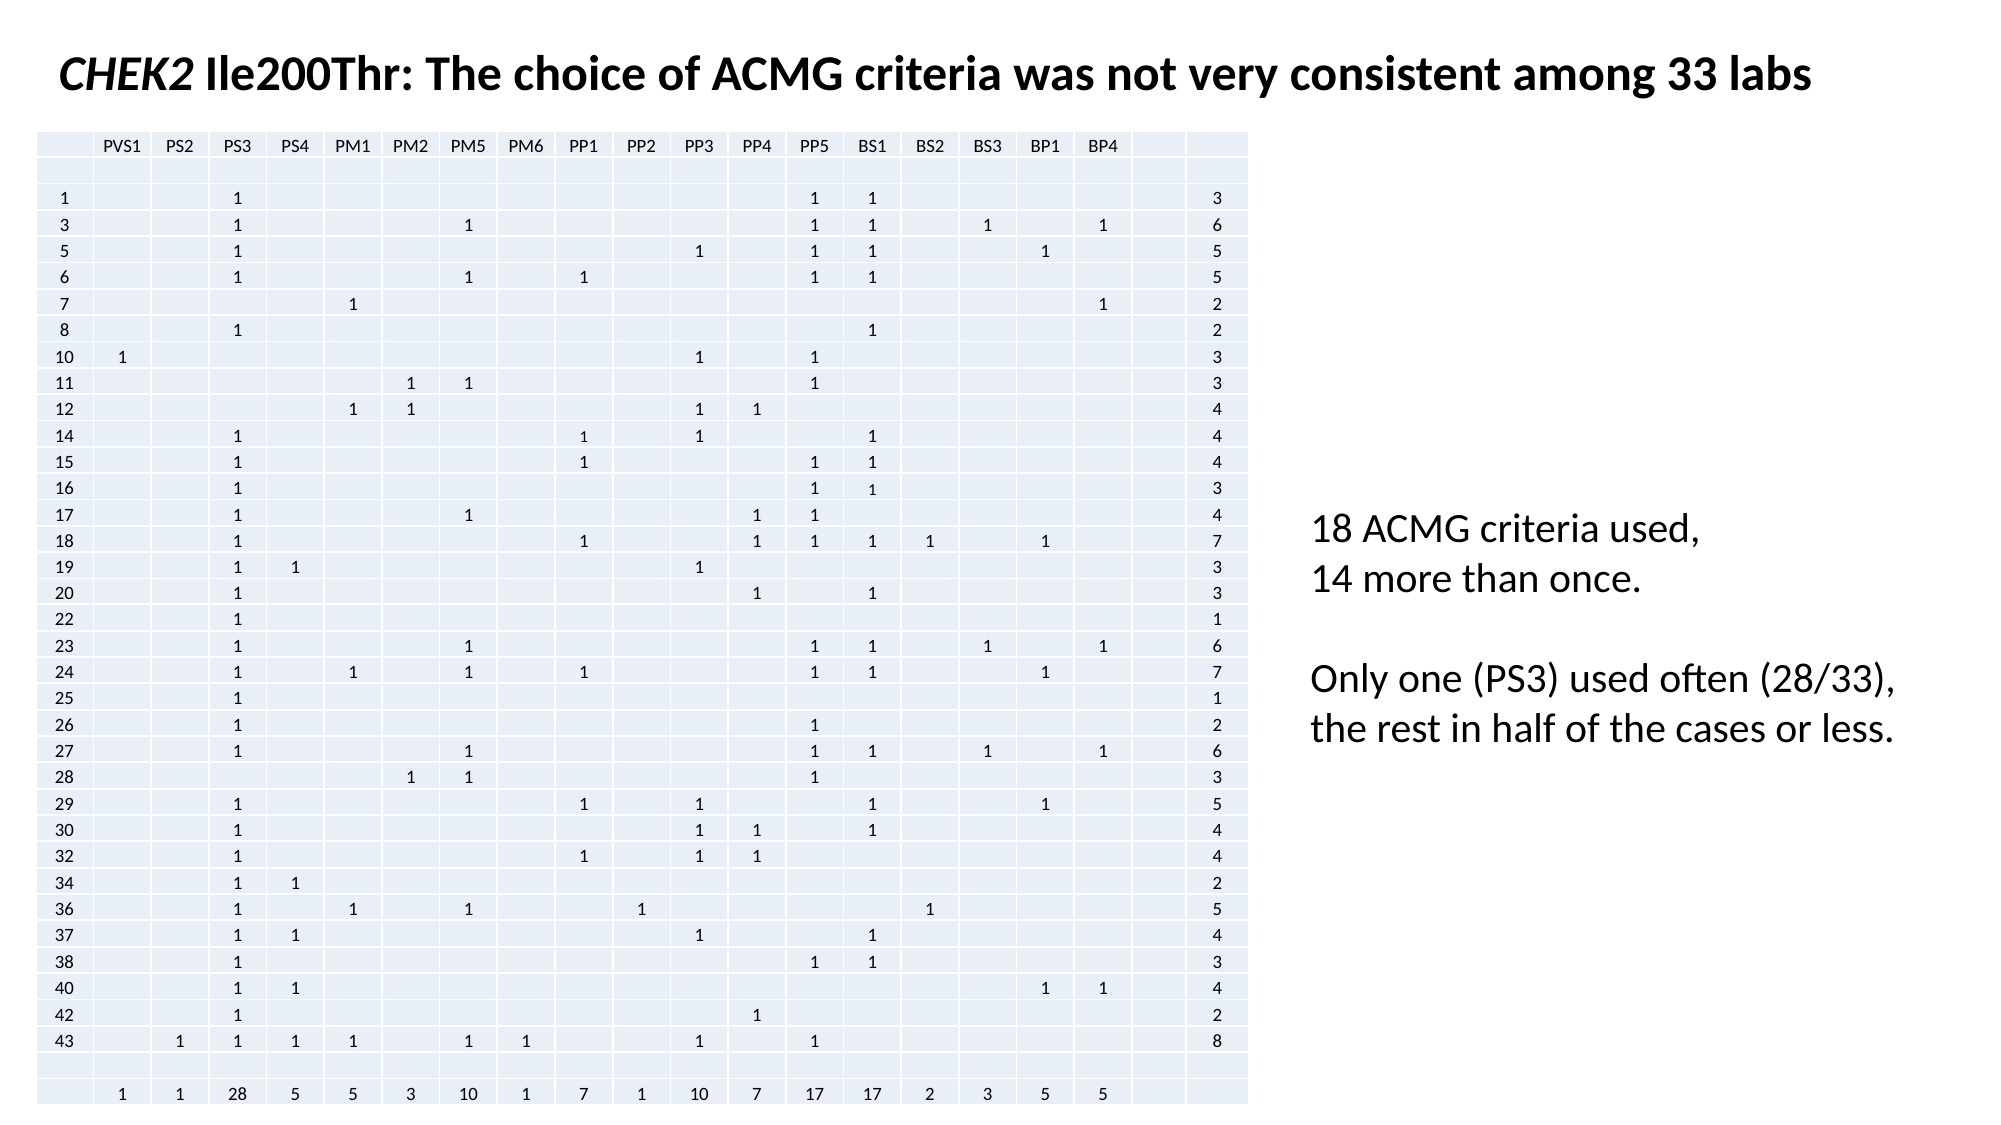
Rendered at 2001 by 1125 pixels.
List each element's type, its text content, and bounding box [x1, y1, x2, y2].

table_cell [1017, 1053, 1073, 1078]
table_cell [671, 474, 727, 499]
table_cell [440, 158, 496, 183]
table_cell [325, 421, 381, 446]
table_cell 1 [210, 790, 266, 814]
table_cell [383, 895, 439, 919]
table_cell 5 [1187, 790, 1248, 814]
table_cell [729, 158, 785, 183]
table_cell [1075, 605, 1131, 630]
table_cell 1 [671, 1027, 727, 1051]
table_cell [787, 842, 843, 867]
table_cell 1 [267, 921, 323, 946]
table_cell [671, 974, 727, 999]
table_cell [614, 632, 670, 656]
table_cell [325, 553, 381, 578]
table_cell 3 [1187, 184, 1248, 209]
table_cell [614, 658, 670, 682]
table_cell 1 [729, 527, 785, 551]
table_cell [94, 184, 150, 209]
table_cell [383, 290, 439, 314]
table_cell [383, 263, 439, 288]
table_cell [498, 684, 554, 709]
table_cell [556, 605, 612, 630]
table_cell [94, 500, 150, 525]
table_cell 1 [210, 658, 266, 682]
table_cell [325, 632, 381, 656]
table_cell [614, 711, 670, 735]
table_cell 3 [1187, 763, 1248, 788]
table_cell 1 [383, 369, 439, 393]
table_cell [1017, 869, 1073, 893]
table_cell 4 [1187, 921, 1248, 946]
table_cell [152, 974, 208, 999]
table_cell 1 [671, 395, 727, 420]
table_cell [1133, 974, 1185, 999]
table_cell [1133, 448, 1185, 472]
table_cell [556, 579, 612, 603]
table_header [1187, 132, 1248, 156]
table_cell 1 [440, 737, 496, 761]
table_cell [729, 711, 785, 735]
table_cell [383, 158, 439, 183]
table_cell 1 [960, 211, 1016, 235]
table_cell [498, 1000, 554, 1025]
table_cell [267, 342, 323, 367]
table_cell 1 [787, 211, 843, 235]
table_cell [152, 790, 208, 814]
table_cell [383, 500, 439, 525]
table_cell 1 [383, 763, 439, 788]
table_cell [325, 948, 381, 972]
table_cell [671, 211, 727, 235]
table_cell [325, 790, 381, 814]
table_cell [844, 684, 900, 709]
table_cell [1017, 1000, 1073, 1025]
table_cell 1 [671, 921, 727, 946]
table_cell [902, 369, 958, 393]
table_cell [1133, 921, 1185, 946]
table_cell [325, 369, 381, 393]
table_cell 1 [152, 1027, 208, 1051]
table_cell [844, 605, 900, 630]
table_cell [1017, 553, 1073, 578]
table_cell [440, 527, 496, 551]
table_cell [960, 158, 1016, 183]
table_cell [729, 895, 785, 919]
table_cell [440, 1053, 496, 1078]
table_cell [1017, 342, 1073, 367]
table_cell [1133, 158, 1185, 183]
table_cell 17 [787, 1079, 843, 1104]
table_cell [960, 553, 1016, 578]
table_cell [383, 1053, 439, 1078]
table_cell [498, 737, 554, 761]
table_cell 1 [556, 842, 612, 867]
table_cell [787, 869, 843, 893]
table_cell [1187, 158, 1248, 183]
table_cell [671, 658, 727, 682]
table_cell 1 [902, 527, 958, 551]
table_cell 5 [267, 1079, 323, 1104]
table_cell [498, 474, 554, 499]
table_cell 1 [556, 263, 612, 288]
table_cell [1017, 579, 1073, 603]
table_cell 1 [325, 395, 381, 420]
table_header PP4 [729, 132, 785, 156]
table_cell [960, 448, 1016, 472]
table_cell [787, 790, 843, 814]
text_box CHEK2 Ile200Thr: The choice of ACMG criteria was not very consistent among 33 labs [44, 33, 1828, 109]
table_cell [787, 1053, 843, 1078]
table_cell [1017, 948, 1073, 972]
table_cell [325, 921, 381, 946]
table_cell [325, 448, 381, 472]
table_cell [440, 684, 496, 709]
table_cell [902, 1027, 958, 1051]
table_cell 1 [844, 632, 900, 656]
table_cell [210, 342, 266, 367]
table_cell 1 [210, 605, 266, 630]
table_cell [1075, 790, 1131, 814]
table_cell [902, 974, 958, 999]
table_cell [1187, 1053, 1248, 1078]
table_cell 1 [1017, 658, 1073, 682]
table_cell [844, 711, 900, 735]
table_cell [498, 395, 554, 420]
table_cell [1133, 895, 1185, 919]
table_cell [671, 1053, 727, 1078]
table_cell [152, 184, 208, 209]
table_cell [94, 579, 150, 603]
table_cell 1 [440, 263, 496, 288]
table_cell 5 [37, 237, 93, 262]
table_cell [1133, 869, 1185, 893]
table_cell [556, 1027, 612, 1051]
table_cell 2 [1187, 316, 1248, 341]
table_cell 1 [787, 342, 843, 367]
table_cell [1075, 948, 1131, 972]
table_cell [614, 921, 670, 946]
table_cell [498, 158, 554, 183]
table_cell 1 [844, 579, 900, 603]
table_cell [729, 211, 785, 235]
table_cell [614, 474, 670, 499]
table_cell 8 [1187, 1027, 1248, 1051]
table_cell [267, 316, 323, 341]
table_cell [1075, 263, 1131, 288]
table_cell [152, 500, 208, 525]
table_cell 1 [787, 711, 843, 735]
table_cell [498, 658, 554, 682]
table_cell 1 [729, 500, 785, 525]
table_cell [844, 763, 900, 788]
table_cell [498, 421, 554, 446]
table_cell [671, 895, 727, 919]
table_cell 1 [440, 658, 496, 682]
table_cell [440, 553, 496, 578]
table_cell 1 [671, 421, 727, 446]
table_cell [1017, 290, 1073, 314]
table_cell [383, 948, 439, 972]
table_header BP1 [1017, 132, 1073, 156]
table_cell [614, 211, 670, 235]
table_cell [440, 421, 496, 446]
table_cell [498, 632, 554, 656]
table_cell 1 [844, 263, 900, 288]
table_cell [1133, 605, 1185, 630]
table_cell 1 [440, 763, 496, 788]
table_cell [556, 763, 612, 788]
table_cell [383, 448, 439, 472]
table_cell [960, 921, 1016, 946]
table_cell [902, 395, 958, 420]
table_cell [1075, 1027, 1131, 1051]
table_cell [1133, 1000, 1185, 1025]
table_cell [267, 474, 323, 499]
table_cell [440, 842, 496, 867]
table_cell [498, 316, 554, 341]
table_cell 1 [267, 1027, 323, 1051]
table_cell 2 [1187, 1000, 1248, 1025]
table_cell 1 [210, 527, 266, 551]
table_cell [902, 842, 958, 867]
table_cell [1017, 184, 1073, 209]
table_cell [960, 184, 1016, 209]
table_cell 34 [37, 869, 93, 893]
table_cell [152, 763, 208, 788]
table_cell [729, 421, 785, 446]
table_cell [902, 474, 958, 499]
table_cell [1075, 527, 1131, 551]
table_cell [614, 974, 670, 999]
table_cell [960, 1053, 1016, 1078]
table_cell [94, 763, 150, 788]
table_cell [844, 895, 900, 919]
table_cell [94, 816, 150, 840]
table_cell [94, 737, 150, 761]
table_cell 1 [1017, 790, 1073, 814]
table_cell 42 [37, 1000, 93, 1025]
table_cell [671, 948, 727, 972]
table_cell [267, 1053, 323, 1078]
table_header PS4 [267, 132, 323, 156]
table_cell [902, 342, 958, 367]
table_cell [325, 1053, 381, 1078]
table_cell [94, 842, 150, 867]
table_cell [267, 500, 323, 525]
table_cell [1133, 816, 1185, 840]
table_cell [729, 921, 785, 946]
table_cell [1017, 842, 1073, 867]
table_cell [556, 816, 612, 840]
table_cell 1 [556, 658, 612, 682]
table_cell 1 [440, 895, 496, 919]
table_cell [787, 316, 843, 341]
table_cell [1017, 448, 1073, 472]
table_cell [902, 448, 958, 472]
table_cell 1 [325, 1027, 381, 1051]
table_cell [844, 1027, 900, 1051]
table_cell [556, 474, 612, 499]
table_cell 1 [844, 527, 900, 551]
table_cell [902, 184, 958, 209]
table_cell 1 [960, 737, 1016, 761]
table_cell [960, 290, 1016, 314]
table_cell 3 [1187, 369, 1248, 393]
table_cell 1 [556, 527, 612, 551]
table_cell 1 [787, 763, 843, 788]
table_cell [267, 948, 323, 972]
table_cell 1 [1075, 737, 1131, 761]
table_cell [1133, 369, 1185, 393]
table_cell 38 [37, 948, 93, 972]
table_cell [671, 1000, 727, 1025]
table_cell [267, 632, 323, 656]
table_cell [267, 158, 323, 183]
table_cell [729, 684, 785, 709]
table_cell [787, 684, 843, 709]
table_cell [325, 737, 381, 761]
table_cell [960, 763, 1016, 788]
table_cell 1 [210, 684, 266, 709]
table_cell 3 [1187, 579, 1248, 603]
table_cell 43 [37, 1027, 93, 1051]
table_cell 3 [1187, 342, 1248, 367]
table_cell 2 [1187, 711, 1248, 735]
table_cell [614, 842, 670, 867]
table_cell [671, 684, 727, 709]
table_cell [94, 921, 150, 946]
table_cell [267, 658, 323, 682]
table_cell [1075, 842, 1131, 867]
table_cell 1 [152, 1079, 208, 1104]
table_cell [729, 658, 785, 682]
table_cell [671, 369, 727, 393]
table_cell [614, 263, 670, 288]
table_cell [94, 316, 150, 341]
table_cell [498, 500, 554, 525]
table_cell [325, 237, 381, 262]
table_cell [383, 684, 439, 709]
table_header PVS1 [94, 132, 150, 156]
table_cell [267, 579, 323, 603]
table_cell [787, 158, 843, 183]
table_cell [325, 474, 381, 499]
table_cell [210, 290, 266, 314]
table_cell [94, 369, 150, 393]
table_cell [325, 684, 381, 709]
table_cell [787, 290, 843, 314]
table_header [37, 132, 93, 156]
table_cell [1133, 211, 1185, 235]
table_cell 7 [1187, 527, 1248, 551]
table_cell 1 [787, 369, 843, 393]
table_cell 1 [844, 211, 900, 235]
table_cell [902, 1053, 958, 1078]
table_cell [1133, 342, 1185, 367]
table_cell 23 [37, 632, 93, 656]
table_cell 5 [1187, 895, 1248, 919]
table_cell 17 [844, 1079, 900, 1104]
table_cell [1133, 632, 1185, 656]
table_cell [729, 763, 785, 788]
table_cell [1017, 1027, 1073, 1051]
table_cell [960, 605, 1016, 630]
table_cell [960, 369, 1016, 393]
table_cell [94, 448, 150, 472]
table_cell [498, 527, 554, 551]
table_cell [152, 448, 208, 472]
table_cell [671, 500, 727, 525]
table_cell 1 [729, 579, 785, 603]
table_cell [902, 290, 958, 314]
table_cell [902, 1000, 958, 1025]
table_cell [94, 263, 150, 288]
table_cell [556, 737, 612, 761]
table_cell [844, 1053, 900, 1078]
table_cell [1075, 684, 1131, 709]
table_cell [902, 316, 958, 341]
table_cell [498, 605, 554, 630]
table_header PS3 [210, 132, 266, 156]
table_cell [498, 763, 554, 788]
table_cell [1017, 632, 1073, 656]
table_cell [498, 342, 554, 367]
table_cell [383, 974, 439, 999]
table_cell [556, 369, 612, 393]
table_cell [614, 579, 670, 603]
table_cell [152, 290, 208, 314]
table_cell 1 [844, 737, 900, 761]
table_cell 5 [1017, 1079, 1073, 1104]
table_cell [1075, 869, 1131, 893]
table_cell [902, 763, 958, 788]
table_cell [267, 211, 323, 235]
table_cell 1 [844, 237, 900, 262]
table_cell 1 [960, 632, 1016, 656]
table_cell [440, 869, 496, 893]
table_cell 1 [671, 816, 727, 840]
table_cell [1133, 711, 1185, 735]
table_cell 1 [210, 895, 266, 919]
table_cell [1133, 421, 1185, 446]
table_cell 1 [325, 895, 381, 919]
table_cell [152, 553, 208, 578]
table_cell 6 [1187, 211, 1248, 235]
table_cell [1133, 290, 1185, 314]
table_cell [325, 527, 381, 551]
table_cell [1133, 790, 1185, 814]
table_cell [960, 500, 1016, 525]
table_cell 1 [1075, 290, 1131, 314]
table_cell [1133, 237, 1185, 262]
table_cell 1 [440, 211, 496, 235]
table_cell 19 [37, 553, 93, 578]
table_cell [152, 263, 208, 288]
table_cell [383, 342, 439, 367]
table_cell 4 [1187, 421, 1248, 446]
table_cell [498, 1053, 554, 1078]
table_cell [1133, 263, 1185, 288]
table_cell [902, 237, 958, 262]
table_header BS3 [960, 132, 1016, 156]
table_cell 16 [37, 474, 93, 499]
table_cell [1133, 527, 1185, 551]
table_cell [267, 527, 323, 551]
table_cell 11 [37, 369, 93, 393]
table_header BS2 [902, 132, 958, 156]
table_header [1133, 132, 1185, 156]
table_cell [729, 790, 785, 814]
table_cell [440, 579, 496, 603]
table_cell [498, 211, 554, 235]
table_cell 1 [614, 895, 670, 919]
table_cell [383, 1027, 439, 1051]
table_cell [844, 158, 900, 183]
table_cell [614, 1053, 670, 1078]
table_cell 1 [671, 553, 727, 578]
table_cell 6 [1187, 737, 1248, 761]
table_cell [37, 1079, 93, 1104]
table_cell [902, 605, 958, 630]
table_cell [267, 1000, 323, 1025]
table_cell 1 [671, 237, 727, 262]
table_cell [1075, 500, 1131, 525]
table_cell [152, 1053, 208, 1078]
table_cell 3 [1187, 474, 1248, 499]
table_cell [614, 869, 670, 893]
table_cell 5 [1187, 263, 1248, 288]
table_cell 1 [210, 500, 266, 525]
table_cell [94, 895, 150, 919]
table_cell [671, 448, 727, 472]
table_cell [614, 369, 670, 393]
table_cell [325, 711, 381, 735]
table_cell [152, 895, 208, 919]
table_cell [614, 316, 670, 341]
table_cell [671, 737, 727, 761]
table_cell [498, 290, 554, 314]
table_cell [94, 1027, 150, 1051]
table_cell 28 [210, 1079, 266, 1104]
table_cell [152, 342, 208, 367]
table_cell [94, 395, 150, 420]
table_cell 1 [383, 395, 439, 420]
table_cell 1 [210, 1027, 266, 1051]
table_cell [556, 869, 612, 893]
table_cell [1017, 158, 1073, 183]
table_cell [152, 474, 208, 499]
table_cell [152, 316, 208, 341]
table_cell [960, 474, 1016, 499]
table_cell [902, 869, 958, 893]
table_cell [671, 184, 727, 209]
table_cell [383, 921, 439, 946]
table_cell [1017, 211, 1073, 235]
table_cell [325, 316, 381, 341]
table_cell [325, 605, 381, 630]
table_cell [556, 895, 612, 919]
table_cell [960, 816, 1016, 840]
table_cell 1 [844, 316, 900, 341]
table_cell 1 [787, 632, 843, 656]
table_cell [498, 842, 554, 867]
table_cell [152, 395, 208, 420]
table_cell [1133, 500, 1185, 525]
table_cell [614, 500, 670, 525]
table_cell [1075, 658, 1131, 682]
table_cell [498, 974, 554, 999]
table_cell [1075, 474, 1131, 499]
table_cell 1 [729, 395, 785, 420]
table_cell [440, 1000, 496, 1025]
table_cell [1133, 395, 1185, 420]
table_cell 1 [267, 553, 323, 578]
table_cell 12 [37, 395, 93, 420]
table_cell [729, 553, 785, 578]
table_cell [1075, 1000, 1131, 1025]
table_cell 1 [844, 816, 900, 840]
table_cell 1 [844, 921, 900, 946]
table_cell [498, 711, 554, 735]
table_cell [325, 816, 381, 840]
table_cell [614, 448, 670, 472]
table_cell [152, 421, 208, 446]
table_cell [325, 342, 381, 367]
table_cell [210, 1053, 266, 1078]
table_cell 1 [844, 421, 900, 446]
table_cell [729, 869, 785, 893]
table_cell [787, 553, 843, 578]
table_cell [556, 237, 612, 262]
table_cell 1 [210, 921, 266, 946]
table_cell [1075, 711, 1131, 735]
table_cell [1017, 474, 1073, 499]
table_cell [902, 684, 958, 709]
table_cell [960, 974, 1016, 999]
table_cell [267, 763, 323, 788]
table_cell [498, 895, 554, 919]
table_cell 1 [671, 790, 727, 814]
table_cell [383, 1000, 439, 1025]
table_cell [267, 290, 323, 314]
table_cell 5 [325, 1079, 381, 1104]
table_cell [94, 553, 150, 578]
table_cell 1 [787, 184, 843, 209]
table_cell [267, 395, 323, 420]
table_cell [844, 395, 900, 420]
table_cell [671, 316, 727, 341]
table_cell [325, 842, 381, 867]
table_cell [960, 237, 1016, 262]
table_cell [1075, 421, 1131, 446]
table_cell 4 [1187, 842, 1248, 867]
table_cell [960, 1000, 1016, 1025]
table_cell [729, 605, 785, 630]
table_cell [844, 290, 900, 314]
table_cell [844, 842, 900, 867]
table_cell [902, 263, 958, 288]
table_cell [383, 658, 439, 682]
table_cell [37, 1053, 93, 1078]
table_cell [210, 763, 266, 788]
table_cell [671, 763, 727, 788]
table_cell [1133, 1053, 1185, 1078]
table_cell [902, 921, 958, 946]
table_cell [1017, 263, 1073, 288]
table_cell [556, 711, 612, 735]
table_cell [556, 921, 612, 946]
table_cell [556, 500, 612, 525]
table_cell 1 [325, 290, 381, 314]
table_cell 1 [844, 948, 900, 972]
table_cell [729, 1027, 785, 1051]
table_header BS1 [844, 132, 900, 156]
table_cell [1017, 369, 1073, 393]
table_cell [960, 711, 1016, 735]
table_cell [152, 1000, 208, 1025]
table_cell [152, 605, 208, 630]
table_cell 1 [1075, 632, 1131, 656]
table_cell [383, 605, 439, 630]
table_cell [152, 816, 208, 840]
table_cell [614, 790, 670, 814]
table_cell [1075, 895, 1131, 919]
table_cell [152, 579, 208, 603]
table_cell [267, 237, 323, 262]
table_cell [902, 816, 958, 840]
table_cell [498, 790, 554, 814]
table_cell [498, 237, 554, 262]
table_cell [1187, 1079, 1248, 1104]
table_cell [960, 579, 1016, 603]
table_cell [37, 158, 93, 183]
table_cell [787, 1000, 843, 1025]
table_cell [210, 369, 266, 393]
table_cell [210, 395, 266, 420]
table_cell 1 [787, 658, 843, 682]
table_cell 4 [1187, 974, 1248, 999]
table_cell [1075, 395, 1131, 420]
table_cell 1 [440, 369, 496, 393]
table_cell 7 [729, 1079, 785, 1104]
table_cell [1075, 158, 1131, 183]
table_cell [94, 790, 150, 814]
table_cell [267, 448, 323, 472]
table_cell 1 [844, 448, 900, 472]
table_cell [267, 605, 323, 630]
table_cell [787, 605, 843, 630]
table_cell [729, 474, 785, 499]
table_cell 1 [844, 474, 900, 499]
table_cell [325, 211, 381, 235]
table_cell 1 [844, 790, 900, 814]
table_cell [440, 948, 496, 972]
table_cell [1075, 342, 1131, 367]
table_cell 8 [37, 316, 93, 341]
table_cell [94, 474, 150, 499]
table_cell 1 [210, 211, 266, 235]
table_cell [1017, 921, 1073, 946]
table_cell [1017, 421, 1073, 446]
table_cell 28 [37, 763, 93, 788]
table_cell 1 [1017, 974, 1073, 999]
table_cell [787, 421, 843, 446]
table_cell [844, 553, 900, 578]
table_cell [1133, 316, 1185, 341]
table_cell 1 [556, 790, 612, 814]
table_cell [729, 184, 785, 209]
table_cell [960, 658, 1016, 682]
table_cell 1 [210, 974, 266, 999]
table_cell [960, 684, 1016, 709]
table_cell 36 [37, 895, 93, 919]
table_cell [729, 237, 785, 262]
table_cell [1133, 1079, 1185, 1104]
table_cell 1 [787, 448, 843, 472]
table_cell [440, 605, 496, 630]
table_cell 1 [210, 816, 266, 840]
table_cell [267, 790, 323, 814]
table_cell [614, 605, 670, 630]
table_cell [440, 474, 496, 499]
table_cell 1 [210, 869, 266, 893]
table_cell 6 [1187, 632, 1248, 656]
table_cell [614, 184, 670, 209]
table_cell 3 [960, 1079, 1016, 1104]
table_cell 1 [440, 1027, 496, 1051]
table_cell [902, 711, 958, 735]
table_cell 1 [556, 448, 612, 472]
table_cell [1133, 1027, 1185, 1051]
table_cell 20 [37, 579, 93, 603]
table_cell [152, 237, 208, 262]
table_cell [671, 711, 727, 735]
table_cell 1 [210, 711, 266, 735]
table_cell [556, 211, 612, 235]
table_cell [94, 605, 150, 630]
table_cell 1 [1017, 237, 1073, 262]
table_cell 1 [440, 632, 496, 656]
table_cell 1 [210, 184, 266, 209]
table_cell 3 [383, 1079, 439, 1104]
table_cell [325, 263, 381, 288]
table_cell [729, 290, 785, 314]
table_cell 2 [902, 1079, 958, 1104]
table_cell 1 [844, 184, 900, 209]
table_cell 1 [210, 842, 266, 867]
table_cell [1017, 737, 1073, 761]
table_cell 1 [787, 527, 843, 551]
table_cell 14 [37, 421, 93, 446]
table_cell 1 [1187, 605, 1248, 630]
table_cell [440, 237, 496, 262]
table_cell 3 [37, 211, 93, 235]
table_cell 1 [902, 895, 958, 919]
table_cell 15 [37, 448, 93, 472]
table_cell [1075, 237, 1131, 262]
table_cell 1 [787, 948, 843, 972]
table_cell [729, 974, 785, 999]
table_header PP3 [671, 132, 727, 156]
table_cell [1017, 395, 1073, 420]
table_cell 2 [1187, 869, 1248, 893]
table_cell [440, 448, 496, 472]
table_cell 1 [556, 421, 612, 446]
table_cell [671, 579, 727, 603]
table_header BP4 [1075, 132, 1131, 156]
table_cell [498, 948, 554, 972]
table_cell 5 [1075, 1079, 1131, 1104]
table_cell [94, 237, 150, 262]
table_cell 3 [1187, 553, 1248, 578]
table_cell 1 [787, 737, 843, 761]
table_cell [1017, 605, 1073, 630]
table_cell [1075, 921, 1131, 946]
table_cell [960, 1027, 1016, 1051]
table_cell 1 [210, 553, 266, 578]
table_cell 1 [729, 1000, 785, 1025]
table_cell 1 [440, 500, 496, 525]
table_cell [94, 158, 150, 183]
table_cell [844, 500, 900, 525]
table_cell [902, 948, 958, 972]
table_cell 6 [37, 263, 93, 288]
table_cell 1 [1075, 211, 1131, 235]
table_cell [325, 579, 381, 603]
table_cell 1 [267, 974, 323, 999]
table_cell [152, 527, 208, 551]
table_cell [267, 895, 323, 919]
table_cell 5 [1187, 237, 1248, 262]
table_cell [498, 369, 554, 393]
table_cell 25 [37, 684, 93, 709]
table_header PP2 [614, 132, 670, 156]
table_cell [902, 553, 958, 578]
table_header PS2 [152, 132, 208, 156]
table_cell 40 [37, 974, 93, 999]
table_cell 1 [210, 448, 266, 472]
table_header PM1 [325, 132, 381, 156]
table_cell [960, 948, 1016, 972]
table_cell [844, 869, 900, 893]
table_cell 4 [1187, 500, 1248, 525]
table_cell [267, 184, 323, 209]
table_cell [556, 395, 612, 420]
table_header PP5 [787, 132, 843, 156]
table_cell [152, 658, 208, 682]
table_cell [152, 369, 208, 393]
table_cell 1 [844, 658, 900, 682]
table_cell [1075, 369, 1131, 393]
table_cell 10 [671, 1079, 727, 1104]
table_cell 1 [787, 263, 843, 288]
table_cell 1 [325, 658, 381, 682]
table_cell [383, 211, 439, 235]
table_cell 3 [1187, 948, 1248, 972]
table_cell [94, 974, 150, 999]
table_cell [556, 1053, 612, 1078]
table_cell [498, 579, 554, 603]
table_cell 1 [267, 869, 323, 893]
table_cell 17 [37, 500, 93, 525]
table_cell [440, 290, 496, 314]
table_cell 1 [729, 842, 785, 867]
table_cell [614, 290, 670, 314]
table_cell [787, 395, 843, 420]
table_cell [729, 369, 785, 393]
table_cell [556, 684, 612, 709]
table_cell [556, 632, 612, 656]
table_cell [325, 184, 381, 209]
table_cell 1 [210, 579, 266, 603]
table_cell [787, 974, 843, 999]
table_cell [152, 921, 208, 946]
table_cell 1 [787, 474, 843, 499]
table_cell [325, 1000, 381, 1025]
table_cell [671, 869, 727, 893]
table_cell 1 [210, 237, 266, 262]
table_cell 27 [37, 737, 93, 761]
table_cell [614, 527, 670, 551]
table_cell [152, 737, 208, 761]
table_cell 1 [1075, 974, 1131, 999]
table_cell [267, 737, 323, 761]
table_cell [614, 342, 670, 367]
table_cell [960, 527, 1016, 551]
table_cell [902, 737, 958, 761]
table_cell [94, 711, 150, 735]
table_cell 26 [37, 711, 93, 735]
table_cell [1133, 948, 1185, 972]
table_cell [902, 632, 958, 656]
table_cell [383, 632, 439, 656]
table_cell [556, 184, 612, 209]
table_cell [440, 184, 496, 209]
table_cell [614, 737, 670, 761]
table_header PM2 [383, 132, 439, 156]
table_cell 1 [94, 342, 150, 367]
table_cell [671, 158, 727, 183]
table_cell [960, 263, 1016, 288]
table_cell [325, 974, 381, 999]
table_cell [1017, 316, 1073, 341]
table_cell [210, 158, 266, 183]
table_cell [383, 869, 439, 893]
table_cell 1 [671, 842, 727, 867]
table_cell 1 [210, 263, 266, 288]
table_cell [1075, 184, 1131, 209]
table_cell [383, 527, 439, 551]
table_cell [498, 869, 554, 893]
table_cell [902, 790, 958, 814]
table_cell [1133, 658, 1185, 682]
table_cell [844, 342, 900, 367]
table_cell [498, 263, 554, 288]
table_cell [960, 316, 1016, 341]
table_cell [556, 316, 612, 341]
table_cell [1017, 895, 1073, 919]
table_cell [152, 211, 208, 235]
table_cell [1133, 579, 1185, 603]
table_cell [94, 1053, 150, 1078]
table_header PM6 [498, 132, 554, 156]
table_cell 29 [37, 790, 93, 814]
table_cell [556, 974, 612, 999]
table_cell [383, 737, 439, 761]
table_header PM5 [440, 132, 496, 156]
table_cell [844, 974, 900, 999]
table_cell [325, 869, 381, 893]
table_cell [1133, 737, 1185, 761]
table_cell [1075, 1053, 1131, 1078]
table_cell [383, 184, 439, 209]
table_cell [440, 711, 496, 735]
table_cell 1 [498, 1027, 554, 1051]
table_cell 1 [210, 1000, 266, 1025]
table_cell [902, 421, 958, 446]
table_cell [94, 527, 150, 551]
table_cell [614, 816, 670, 840]
table_cell [1075, 553, 1131, 578]
table_cell 24 [37, 658, 93, 682]
table_cell [440, 342, 496, 367]
table_cell [383, 421, 439, 446]
table_cell [960, 895, 1016, 919]
table_cell [1133, 763, 1185, 788]
table_header PP1 [556, 132, 612, 156]
table_cell [614, 1027, 670, 1051]
table_cell [729, 948, 785, 972]
table_cell [614, 237, 670, 262]
table_cell 4 [1187, 816, 1248, 840]
table_cell 1 [210, 421, 266, 446]
table_cell 1 [94, 1079, 150, 1104]
table_cell [614, 763, 670, 788]
table_cell [960, 395, 1016, 420]
table_cell [498, 921, 554, 946]
table_cell 1 [787, 500, 843, 525]
table_cell [152, 711, 208, 735]
table_cell [94, 211, 150, 235]
table_cell [729, 1053, 785, 1078]
table_cell 18 [37, 527, 93, 551]
table_cell [556, 948, 612, 972]
table_cell [844, 1000, 900, 1025]
table_cell [1133, 184, 1185, 209]
table_cell 1 [37, 184, 93, 209]
table_cell [94, 684, 150, 709]
table_cell [902, 579, 958, 603]
table_cell [960, 790, 1016, 814]
table_cell 30 [37, 816, 93, 840]
table_cell [152, 842, 208, 867]
table_cell [325, 158, 381, 183]
table_cell [267, 711, 323, 735]
table_cell [383, 790, 439, 814]
table_cell 1 [210, 316, 266, 341]
table_cell 1 [787, 237, 843, 262]
table_cell [960, 842, 1016, 867]
table_cell [383, 711, 439, 735]
table_cell [94, 948, 150, 972]
table_cell 1 [1187, 684, 1248, 709]
table_cell [787, 921, 843, 946]
table_cell [1075, 579, 1131, 603]
text_box 18 ACMG criteria used, 14 more than once. Only one (PS3) used often (28/33), the rest in half of the cases or less. [1295, 493, 1922, 758]
table_cell [383, 579, 439, 603]
table_cell [152, 158, 208, 183]
table_cell 10 [440, 1079, 496, 1104]
table_cell [960, 421, 1016, 446]
table_cell [902, 158, 958, 183]
table_cell 1 [1017, 527, 1073, 551]
table_cell [1017, 500, 1073, 525]
table_cell 4 [1187, 448, 1248, 472]
table_cell [440, 790, 496, 814]
table_cell [902, 658, 958, 682]
table_cell 1 [210, 948, 266, 972]
table_cell 1 [498, 1079, 554, 1104]
table_cell 7 [1187, 658, 1248, 682]
table_cell [556, 342, 612, 367]
table_cell [440, 974, 496, 999]
table_cell [614, 395, 670, 420]
table_cell [729, 448, 785, 472]
table_cell [152, 684, 208, 709]
table_cell [94, 632, 150, 656]
table_cell [787, 895, 843, 919]
table_cell [267, 816, 323, 840]
table_cell [440, 316, 496, 341]
table_cell [440, 395, 496, 420]
table_cell [325, 763, 381, 788]
table_cell [383, 316, 439, 341]
table_cell [787, 816, 843, 840]
table_cell [729, 632, 785, 656]
table_cell [614, 158, 670, 183]
table_cell [498, 553, 554, 578]
table_cell 1 [210, 474, 266, 499]
table_cell [1017, 684, 1073, 709]
table_cell [440, 816, 496, 840]
table_cell [556, 158, 612, 183]
table_cell [267, 684, 323, 709]
table_cell 4 [1187, 395, 1248, 420]
table_cell [902, 211, 958, 235]
table_cell 37 [37, 921, 93, 946]
table_cell [267, 369, 323, 393]
table_cell [1017, 816, 1073, 840]
table_cell [1075, 316, 1131, 341]
table_cell [844, 369, 900, 393]
table_cell [94, 421, 150, 446]
table_cell [671, 263, 727, 288]
table_cell [614, 684, 670, 709]
table_cell 1 [787, 1027, 843, 1051]
table_cell [152, 948, 208, 972]
table_cell [729, 263, 785, 288]
table_cell [1133, 474, 1185, 499]
table_cell [614, 421, 670, 446]
table_cell [152, 632, 208, 656]
table_cell 1 [210, 737, 266, 761]
table_cell [383, 474, 439, 499]
table_cell [267, 263, 323, 288]
table_cell 1 [671, 342, 727, 367]
table_cell [267, 421, 323, 446]
table_cell [1075, 448, 1131, 472]
table_cell [94, 290, 150, 314]
table_cell [1133, 553, 1185, 578]
table_cell [1133, 684, 1185, 709]
table_cell 7 [556, 1079, 612, 1104]
table_cell [94, 869, 150, 893]
table_cell [440, 921, 496, 946]
table_cell [383, 553, 439, 578]
table_cell [383, 842, 439, 867]
table_cell [614, 553, 670, 578]
table_cell [729, 342, 785, 367]
table_cell [671, 632, 727, 656]
table_cell [325, 500, 381, 525]
table_cell [902, 500, 958, 525]
table_cell 1 [210, 632, 266, 656]
table_cell [498, 184, 554, 209]
table_cell 7 [37, 290, 93, 314]
table_cell [1133, 842, 1185, 867]
table_cell [671, 527, 727, 551]
table_cell [267, 842, 323, 867]
table_cell 1 [614, 1079, 670, 1104]
table_cell [960, 869, 1016, 893]
table_cell [556, 1000, 612, 1025]
table_cell [787, 579, 843, 603]
table_cell [498, 816, 554, 840]
table_cell [960, 342, 1016, 367]
table_cell [498, 448, 554, 472]
table_cell [729, 316, 785, 341]
table_cell [614, 1000, 670, 1025]
table_cell 1 [729, 816, 785, 840]
table_cell [556, 553, 612, 578]
table_cell [1017, 711, 1073, 735]
table_cell 10 [37, 342, 93, 367]
table_cell [152, 869, 208, 893]
table_cell [1075, 763, 1131, 788]
table_cell 32 [37, 842, 93, 867]
table_cell [383, 816, 439, 840]
table_cell [94, 1000, 150, 1025]
table_cell [614, 948, 670, 972]
table_cell [729, 737, 785, 761]
table_cell [1017, 763, 1073, 788]
table_cell [671, 605, 727, 630]
table_cell [1075, 816, 1131, 840]
table_cell [94, 658, 150, 682]
table_cell [671, 290, 727, 314]
table_cell [556, 290, 612, 314]
table_cell 2 [1187, 290, 1248, 314]
table_cell [383, 237, 439, 262]
table_cell 22 [37, 605, 93, 630]
